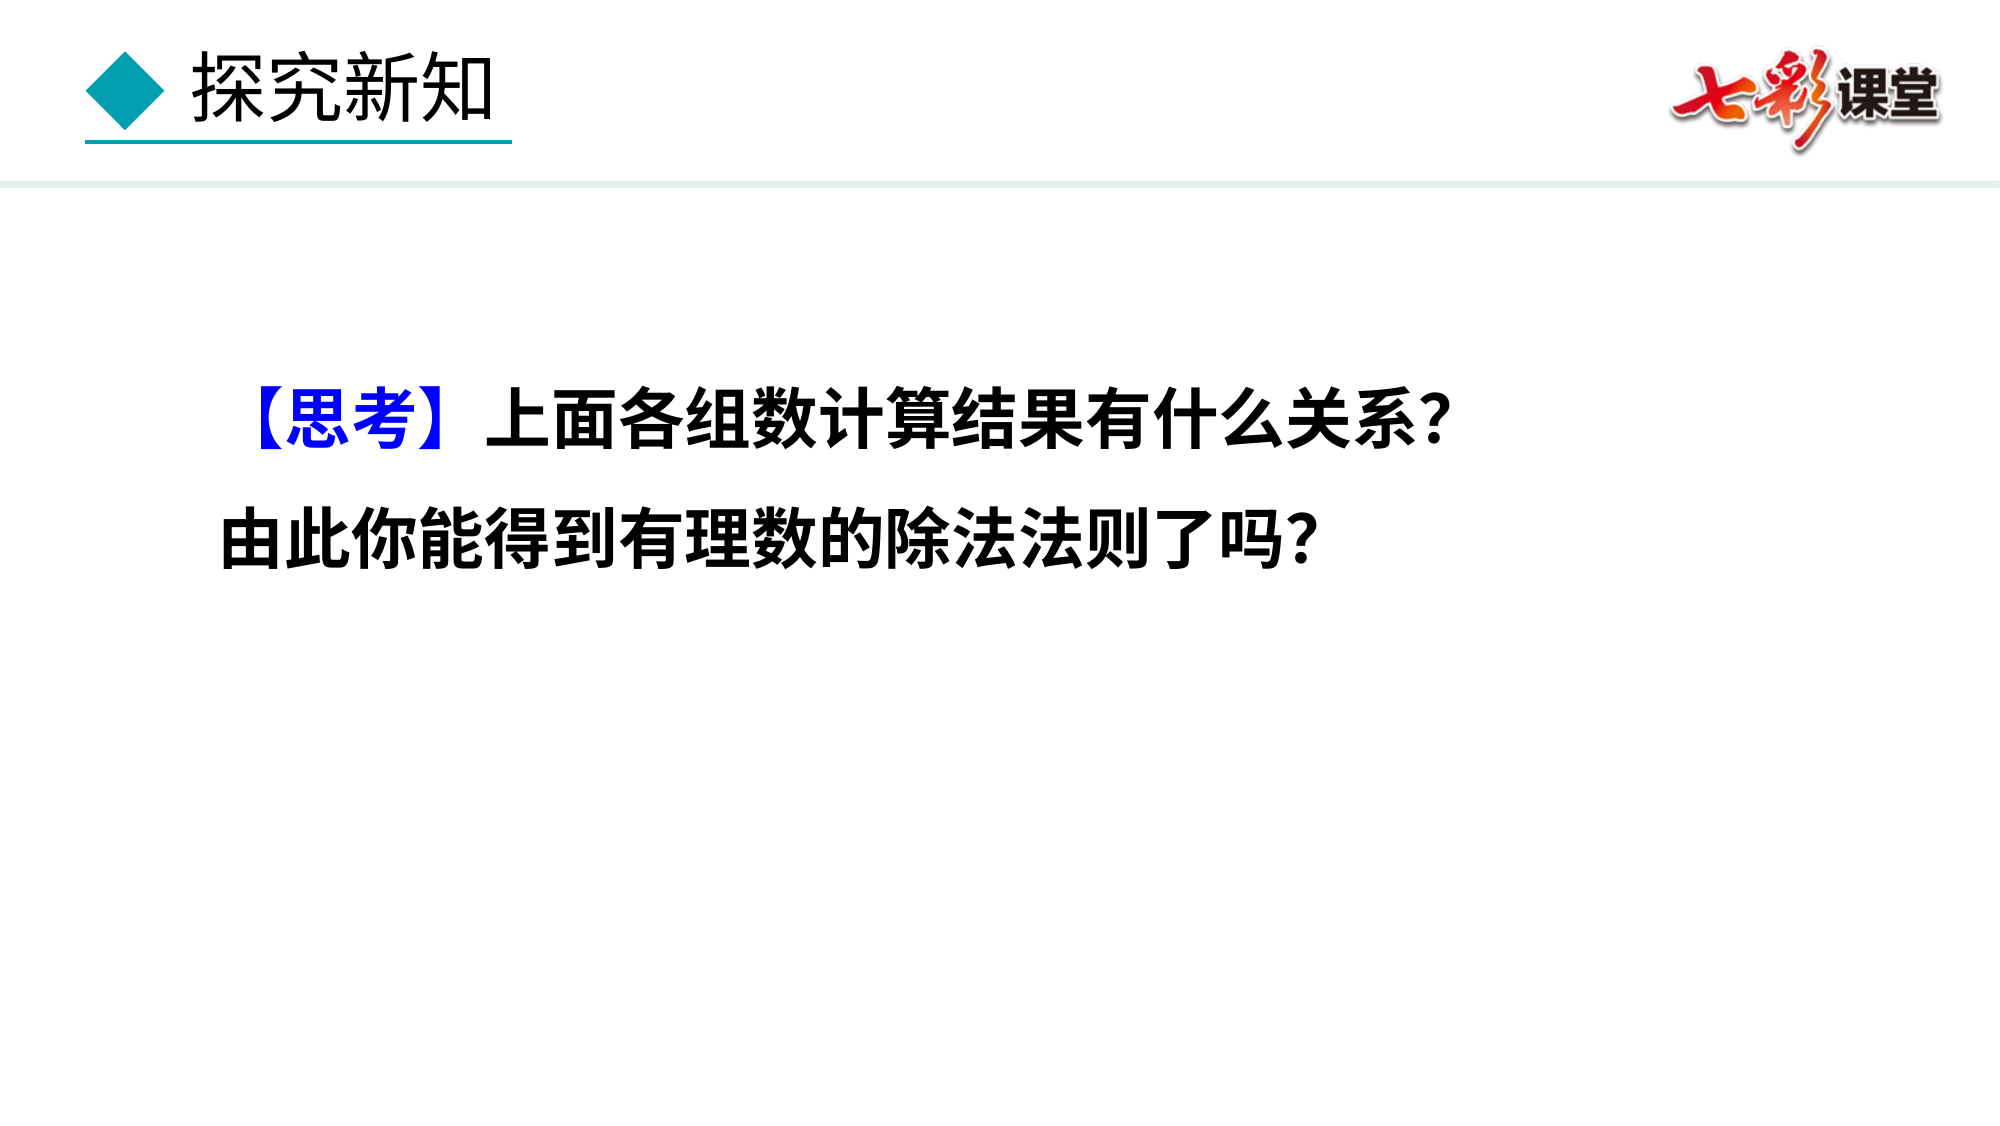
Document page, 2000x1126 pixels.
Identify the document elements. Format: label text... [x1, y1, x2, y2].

picture [1666, 42, 1948, 157]
text_box 【思考】上面各组数计算结果有什么关系？ 由此你能得到有理数的除法法则了吗？ [197, 326, 1908, 587]
